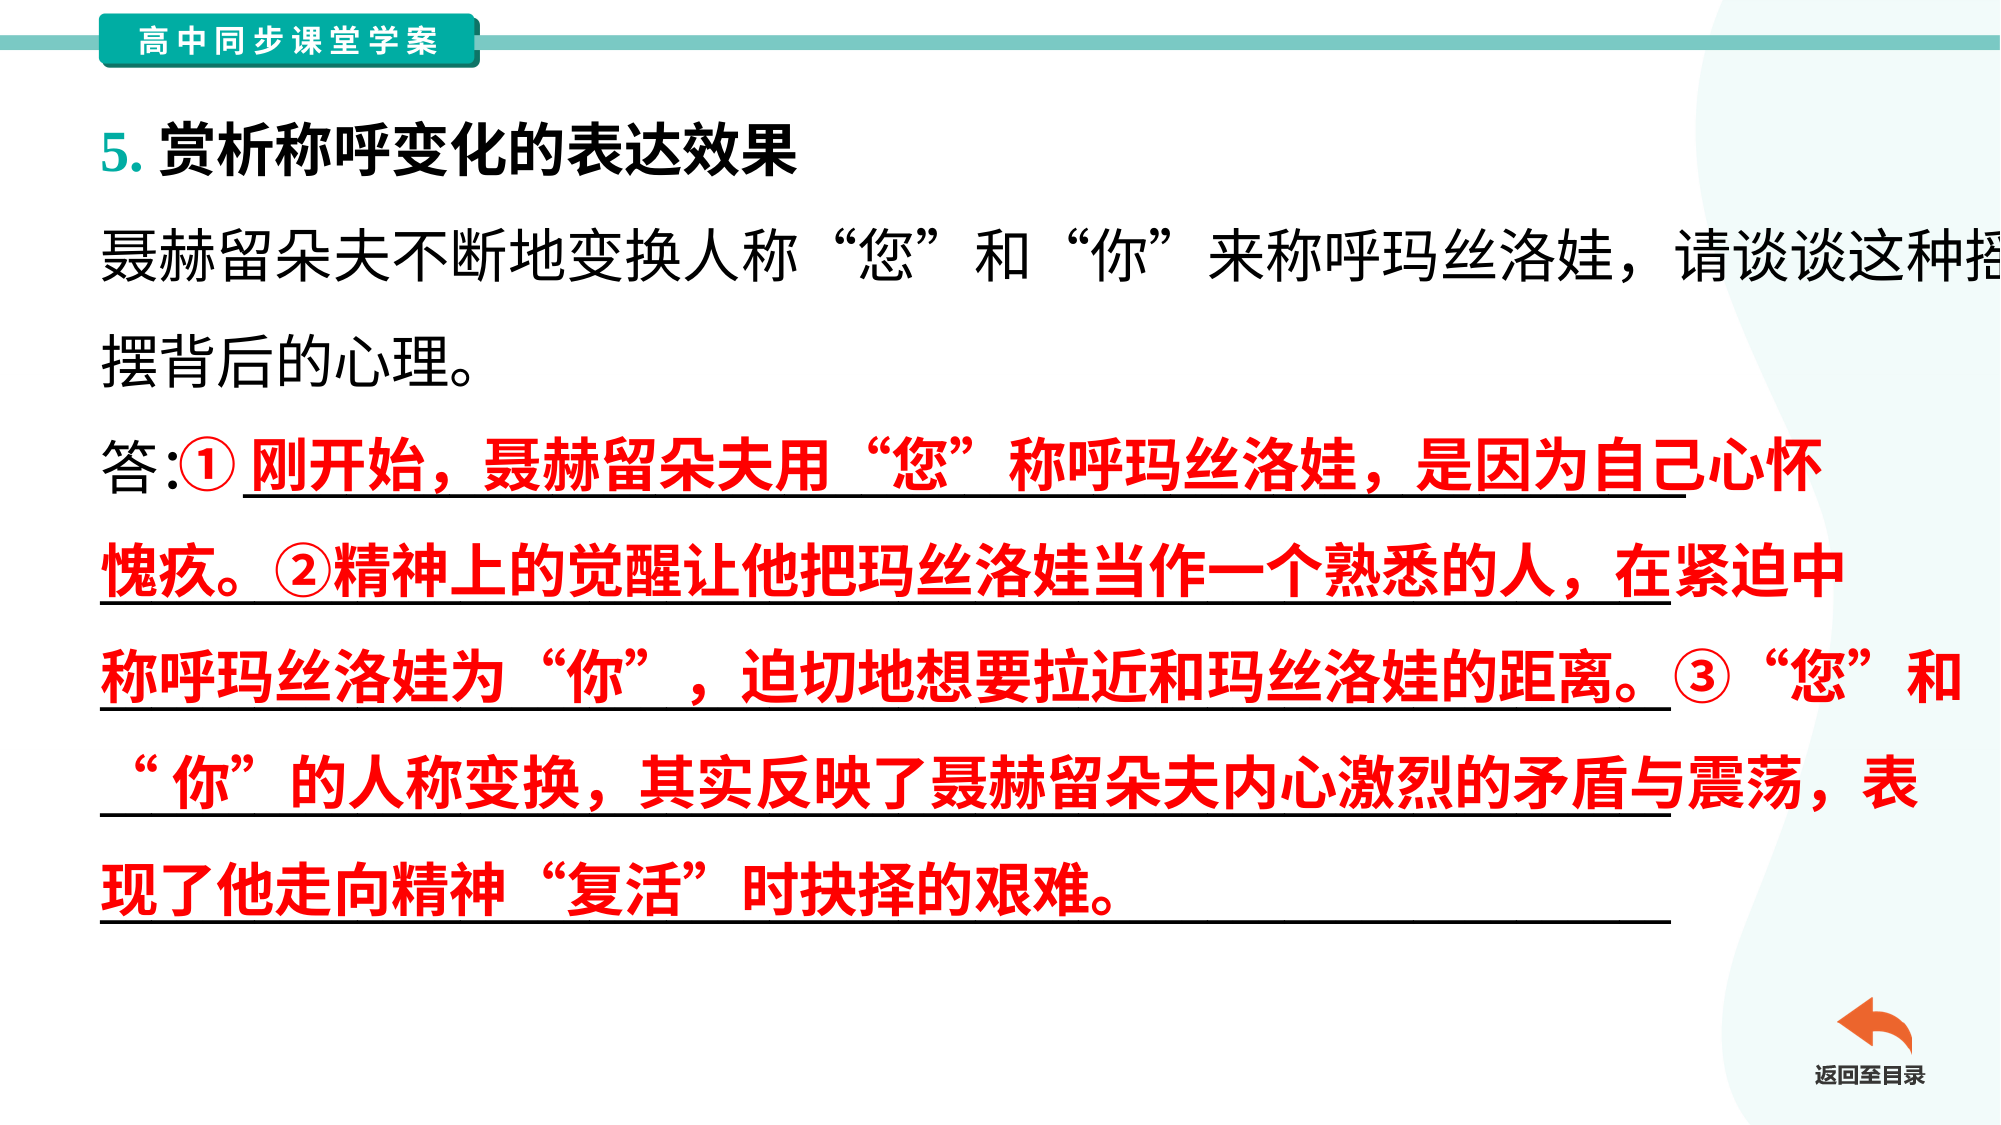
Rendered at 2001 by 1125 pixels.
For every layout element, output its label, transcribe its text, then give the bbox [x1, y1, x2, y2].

picture [0, 0, 2000, 1125]
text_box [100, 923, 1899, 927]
text_box ①刚开始，聂赫留朵夫用“您”称呼玛丝洛娃，是因为自己心怀 愧疚。②精神上的觉醒让他把玛丝洛娃当作一个熟悉的人，在紧迫中 称呼玛丝洛娃为“你”，迫切地想要拉近和玛丝洛娃的距离。③“您”和 “你”的人称变换，其实反映了聂赫留朵夫内心激烈的矛盾与震荡，表 现了他走向精神“复活”时抉择的艰难。 [100, 391, 1899, 923]
text_box 5.赏析称呼变化的表达效果 聂赫留朵夫不断地变换人称“您”和“你”来称呼玛丝洛娃，请谈谈这种摇 摆背后的心理。 答： ________________________________________________________ _____________________________________________________________ _____________________________________________________________ _____________________________________________________________ _____________________________________________________________ [100, 76, 1899, 391]
